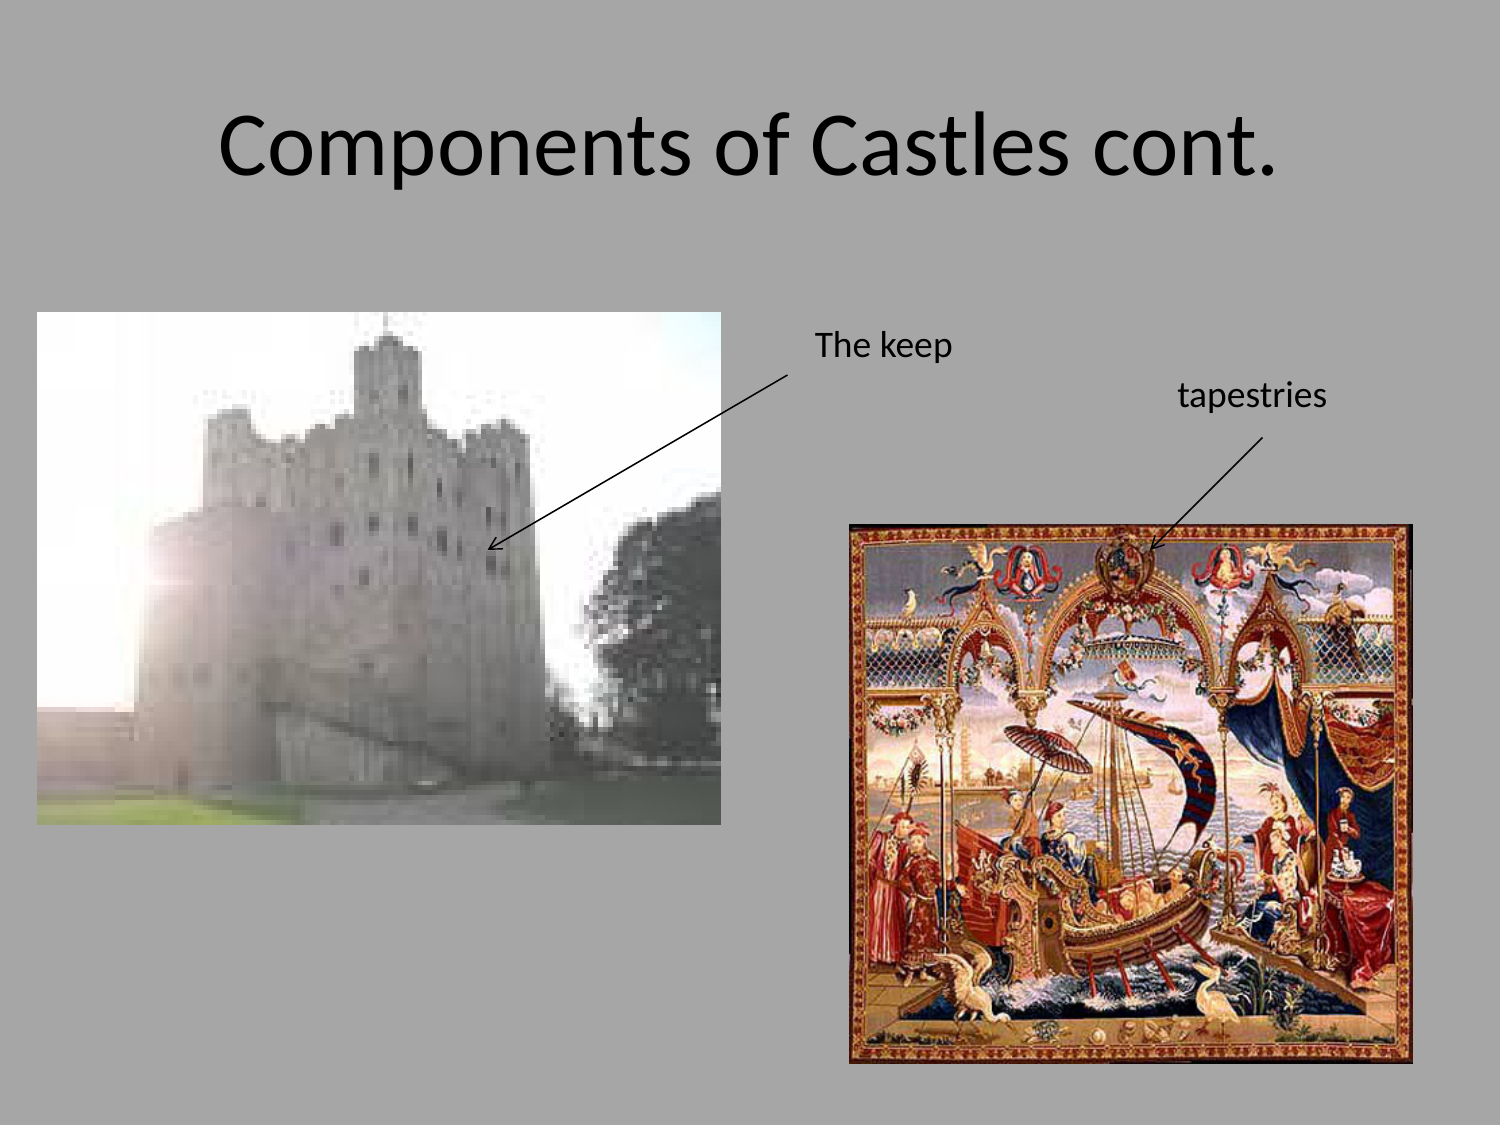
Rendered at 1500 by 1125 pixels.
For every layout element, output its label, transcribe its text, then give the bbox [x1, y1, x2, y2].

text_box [1149, 437, 1263, 551]
title Components of Castles cont. [75, 45, 1425, 233]
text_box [487, 374, 788, 551]
picture [37, 312, 722, 826]
picture [849, 524, 1413, 1064]
text_box tapestries [1162, 362, 1463, 423]
text_box The keep [800, 312, 1075, 373]
